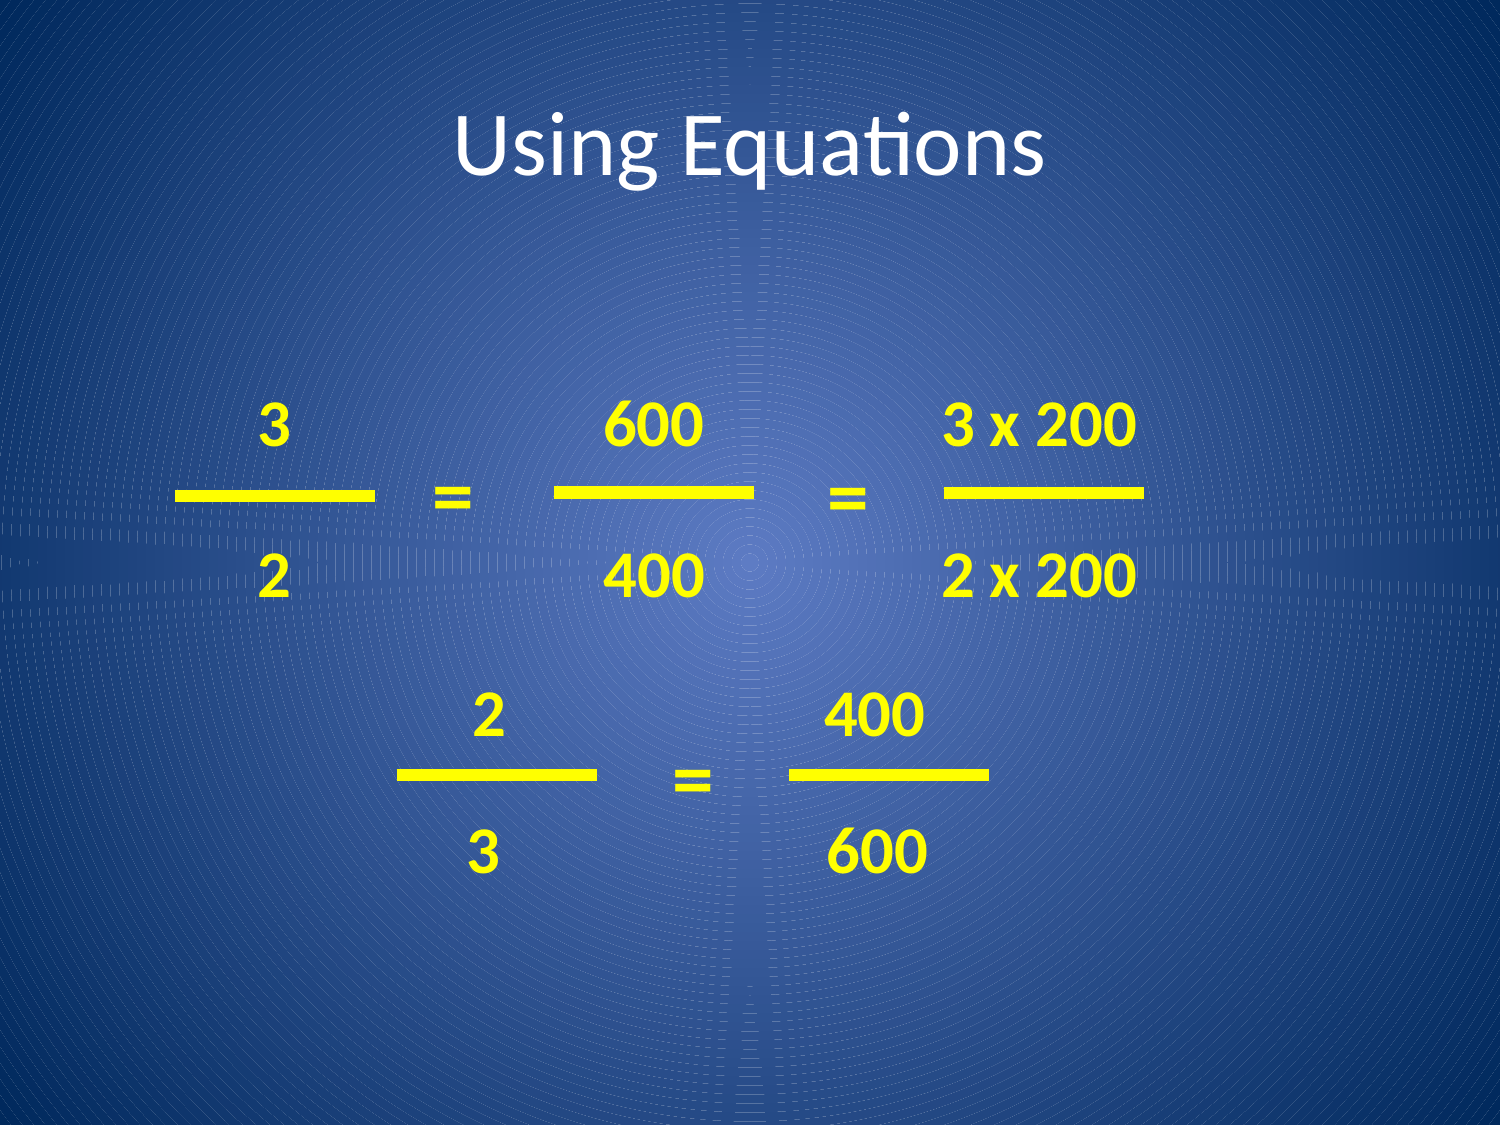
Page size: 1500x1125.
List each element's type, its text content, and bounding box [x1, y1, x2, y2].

text_box = [417, 433, 490, 549]
text_box = [812, 434, 885, 549]
text_box 400 [588, 523, 720, 619]
text_box 600 [588, 372, 720, 468]
text_box 2 [243, 523, 307, 619]
text_box 3 x 200 [926, 372, 1152, 468]
text_box 3 [451, 799, 516, 895]
text_box 3 [243, 372, 307, 468]
text_box 400 [809, 662, 941, 758]
text_box = [657, 716, 729, 832]
text_box 600 [811, 799, 943, 895]
title Using Equations [0, 45, 1500, 233]
text_box 2 [457, 662, 522, 758]
text_box 2 x 200 [926, 523, 1152, 619]
